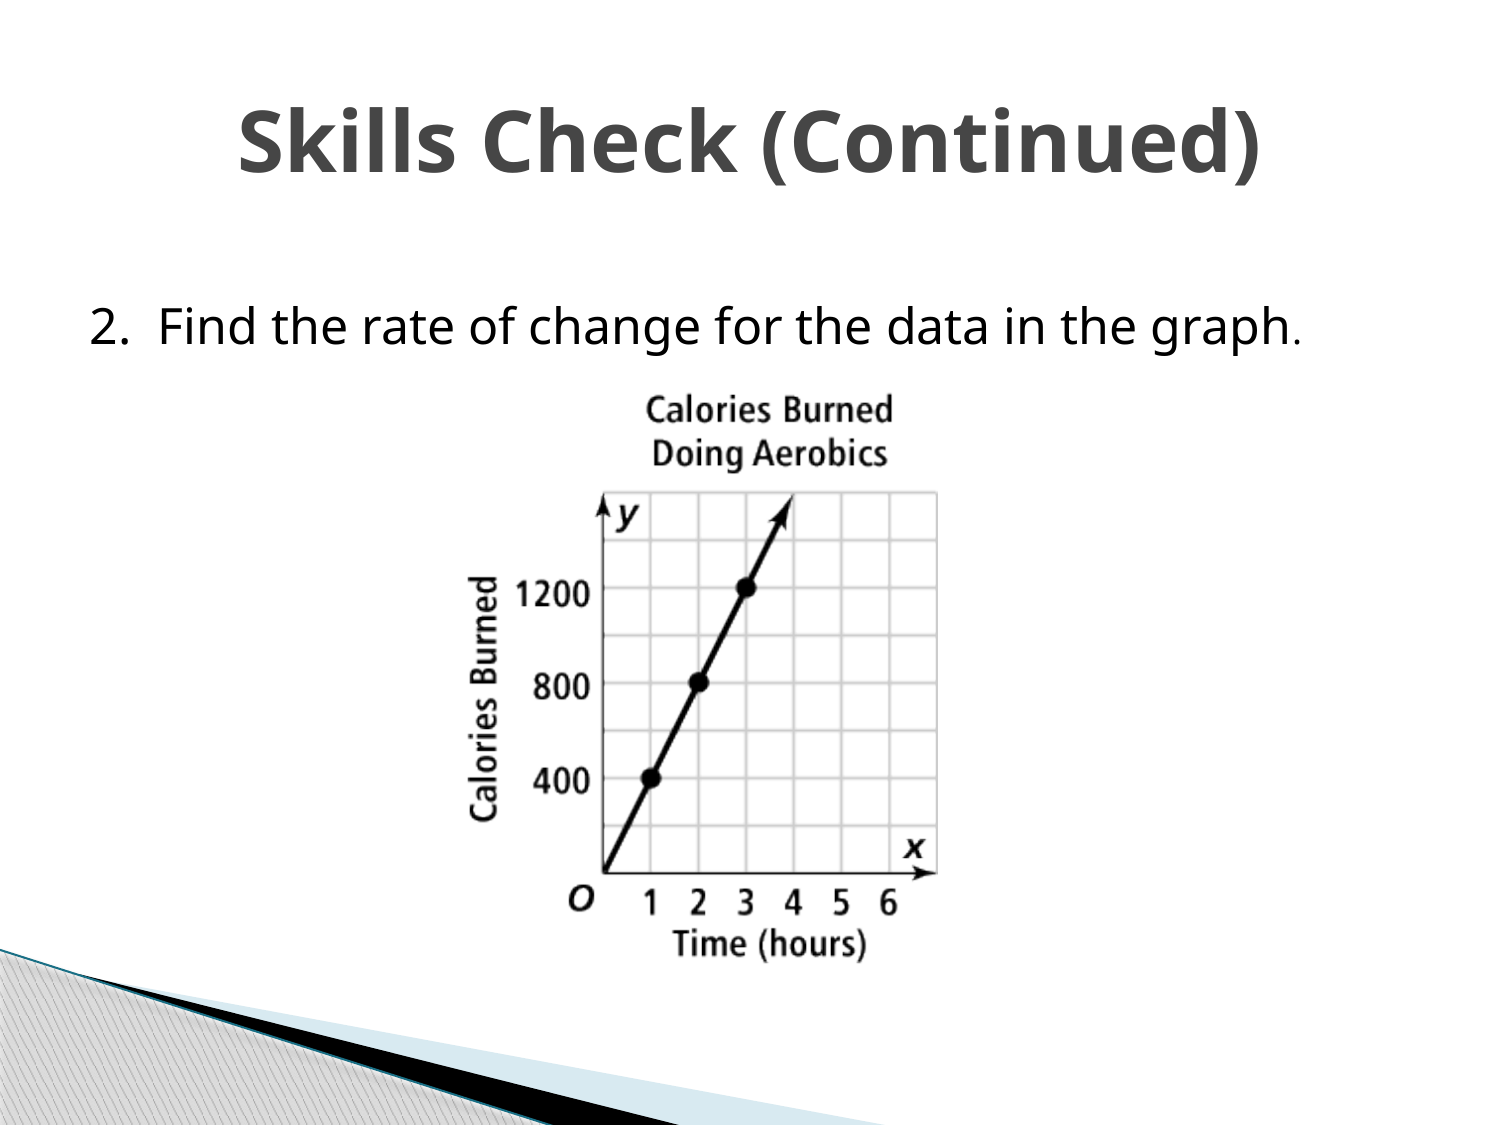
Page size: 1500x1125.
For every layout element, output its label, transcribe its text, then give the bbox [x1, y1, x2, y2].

picture [462, 387, 938, 966]
title Skills Check (Continued) [75, 45, 1425, 233]
text_box 2. Find the rate of change for the data in the graph. [75, 287, 1388, 363]
